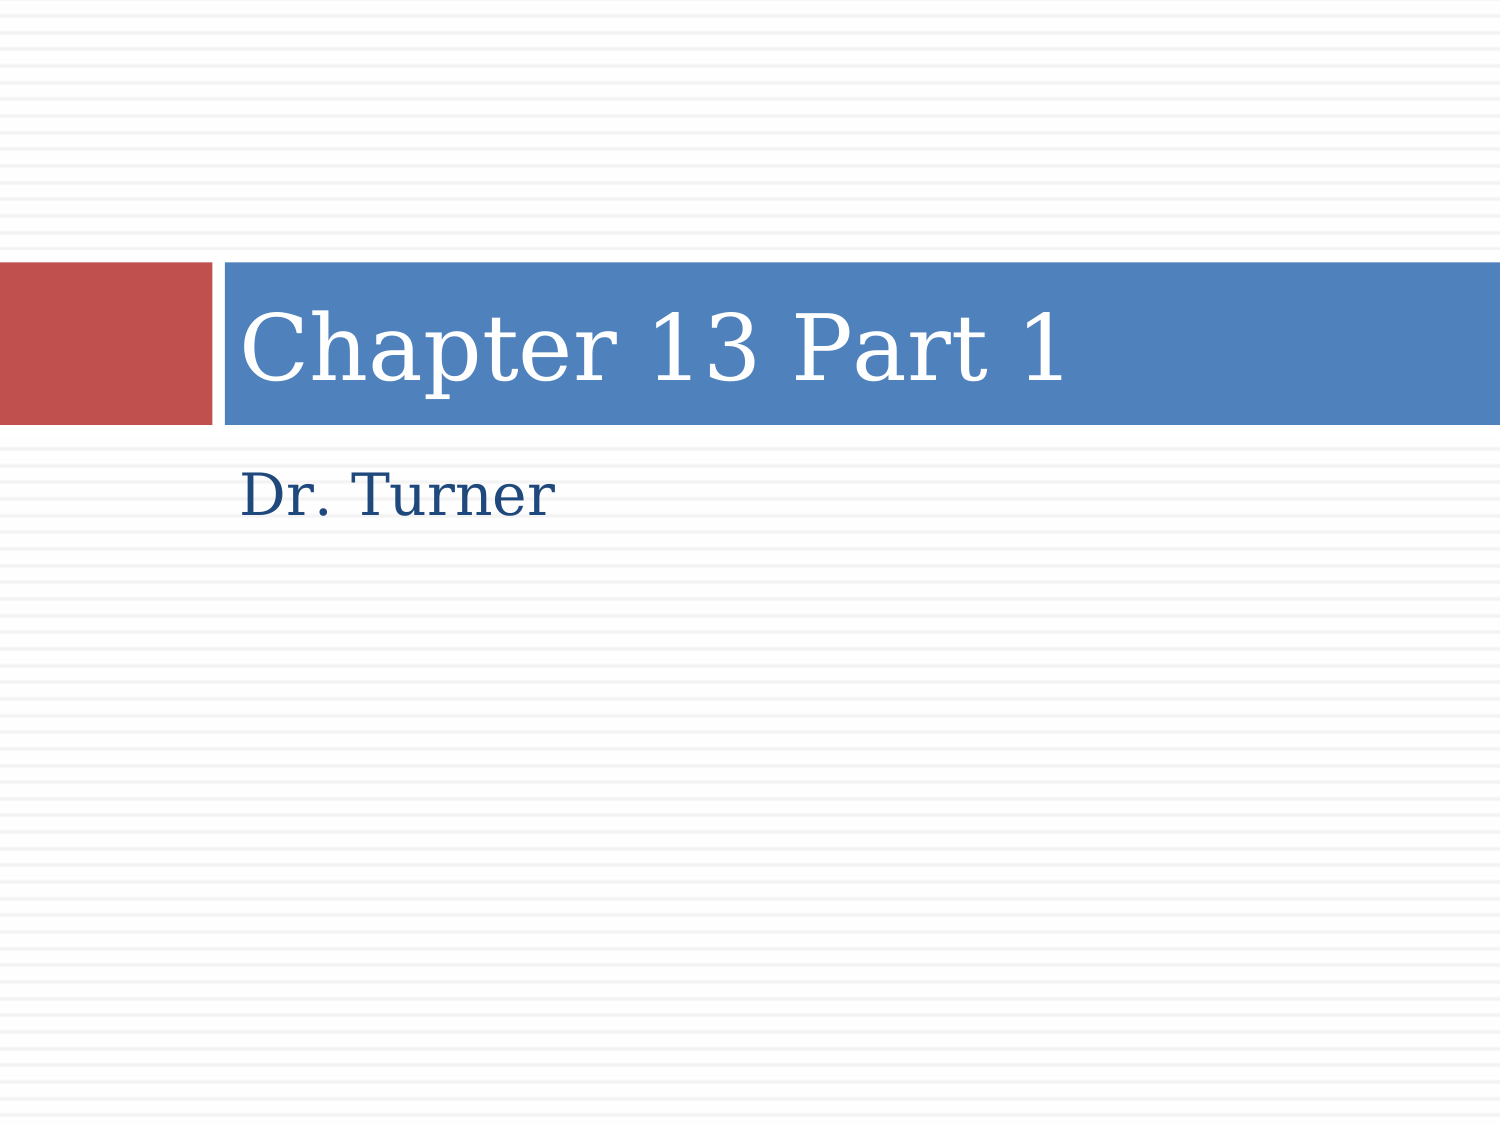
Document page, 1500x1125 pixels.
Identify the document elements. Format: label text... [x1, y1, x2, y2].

list Dr. Turner [225, 450, 1394, 725]
title Chapter 13 Part 1 [225, 262, 1475, 425]
